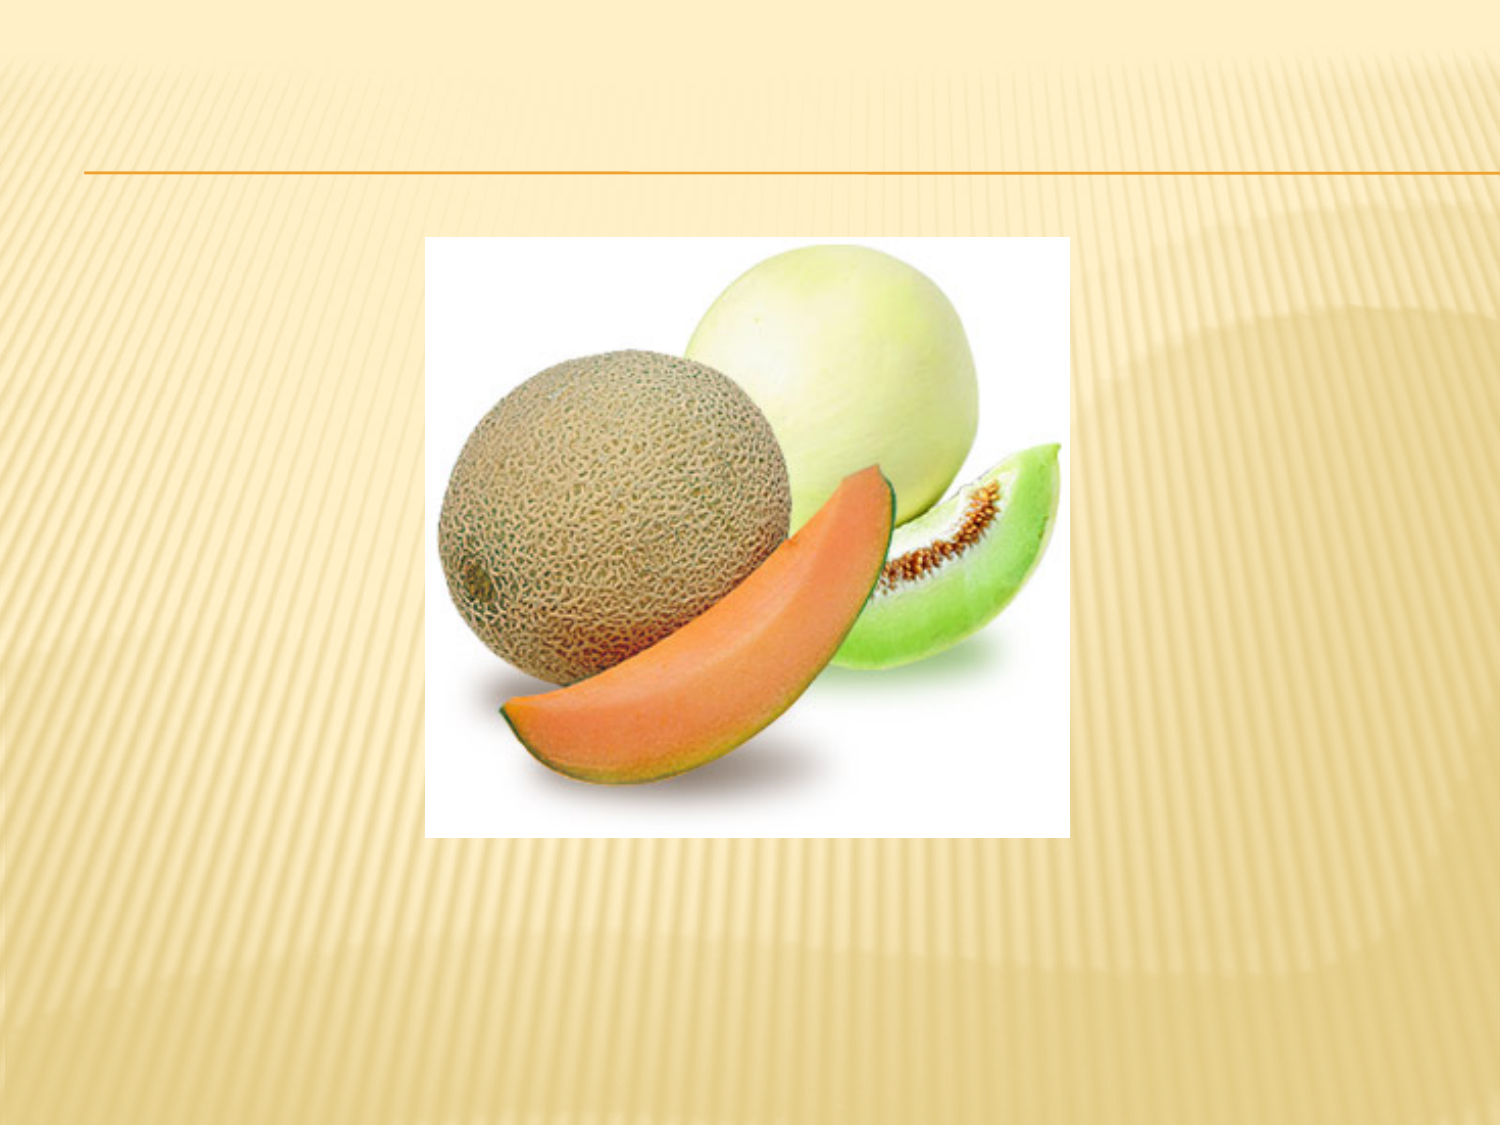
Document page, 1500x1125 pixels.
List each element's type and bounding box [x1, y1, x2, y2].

list [424, 237, 1071, 838]
